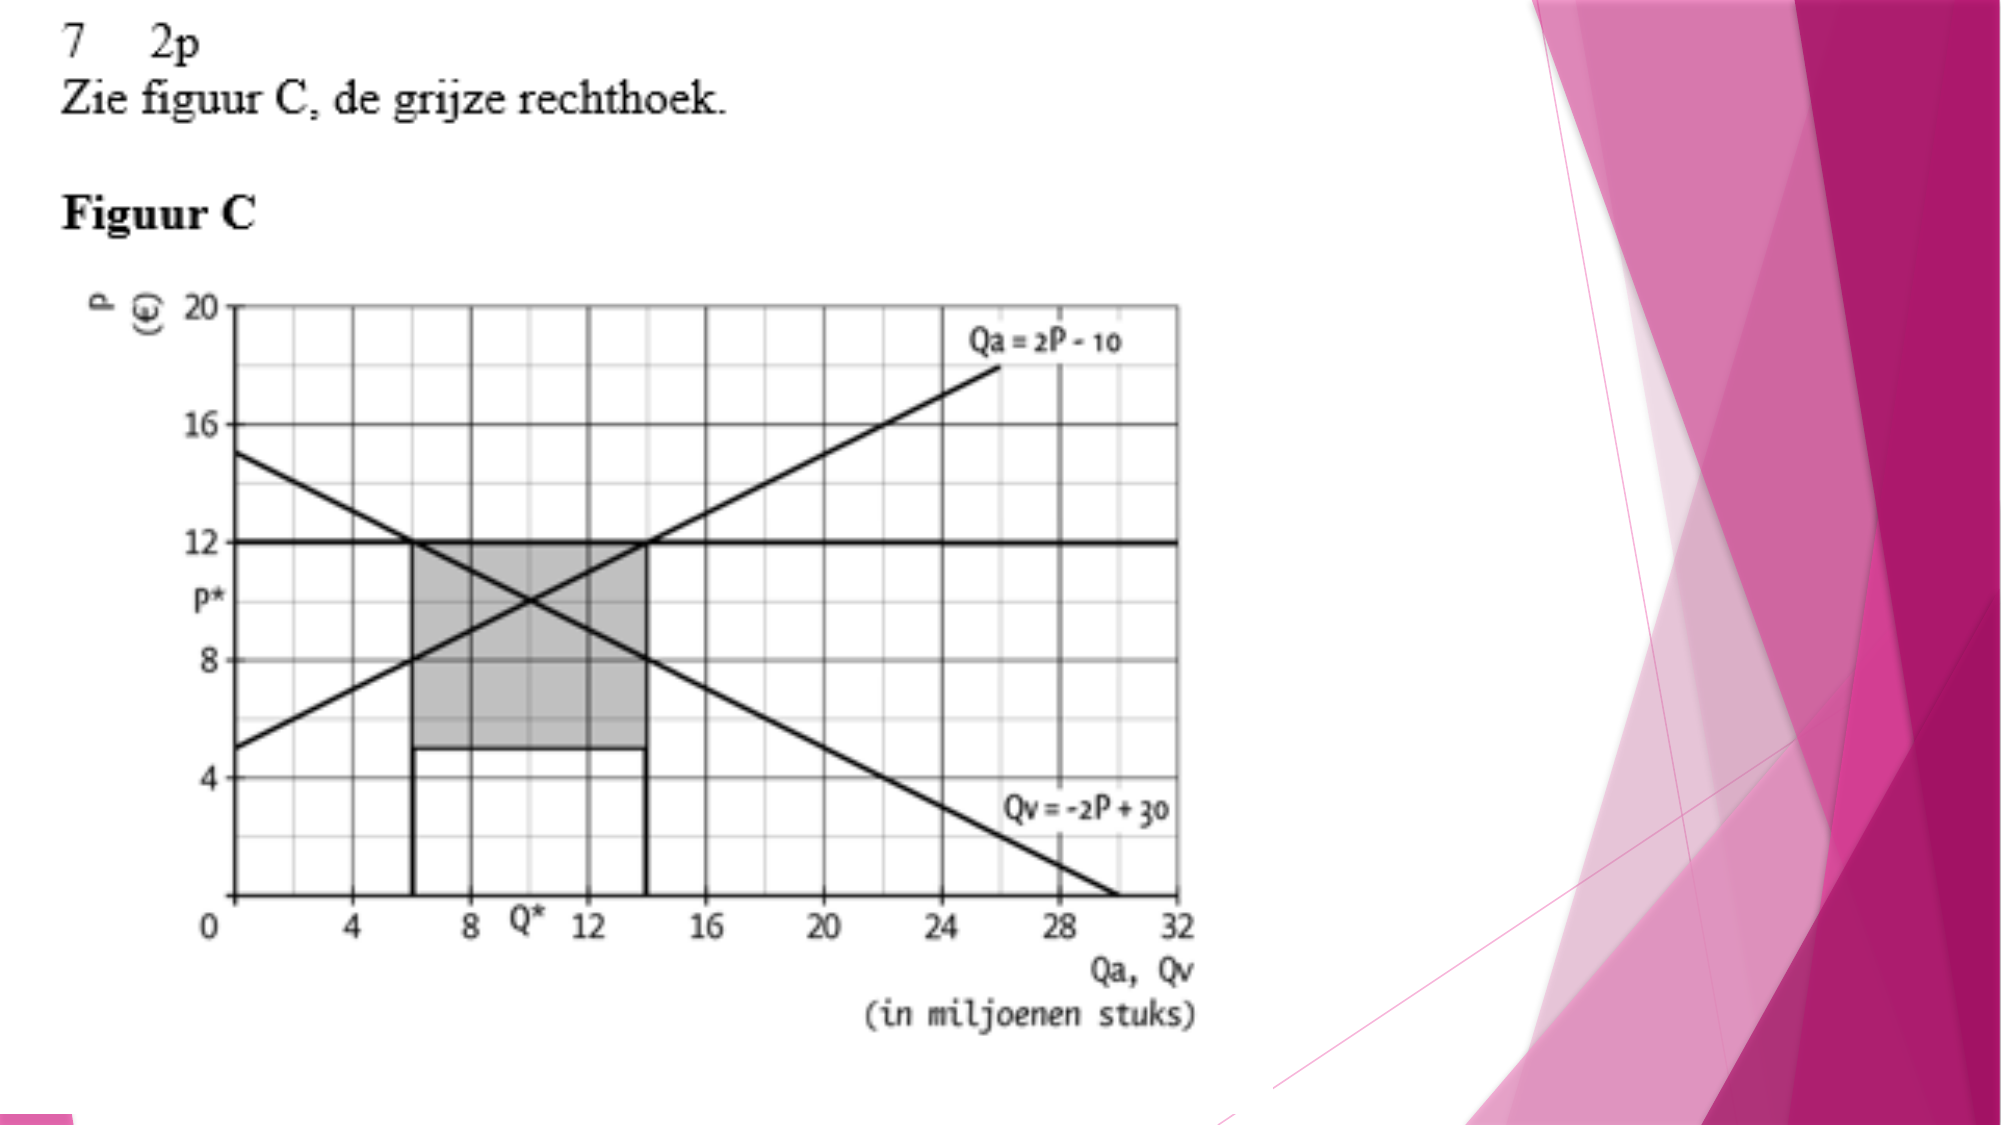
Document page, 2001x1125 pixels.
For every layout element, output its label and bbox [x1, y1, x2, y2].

picture [0, 0, 1274, 1115]
